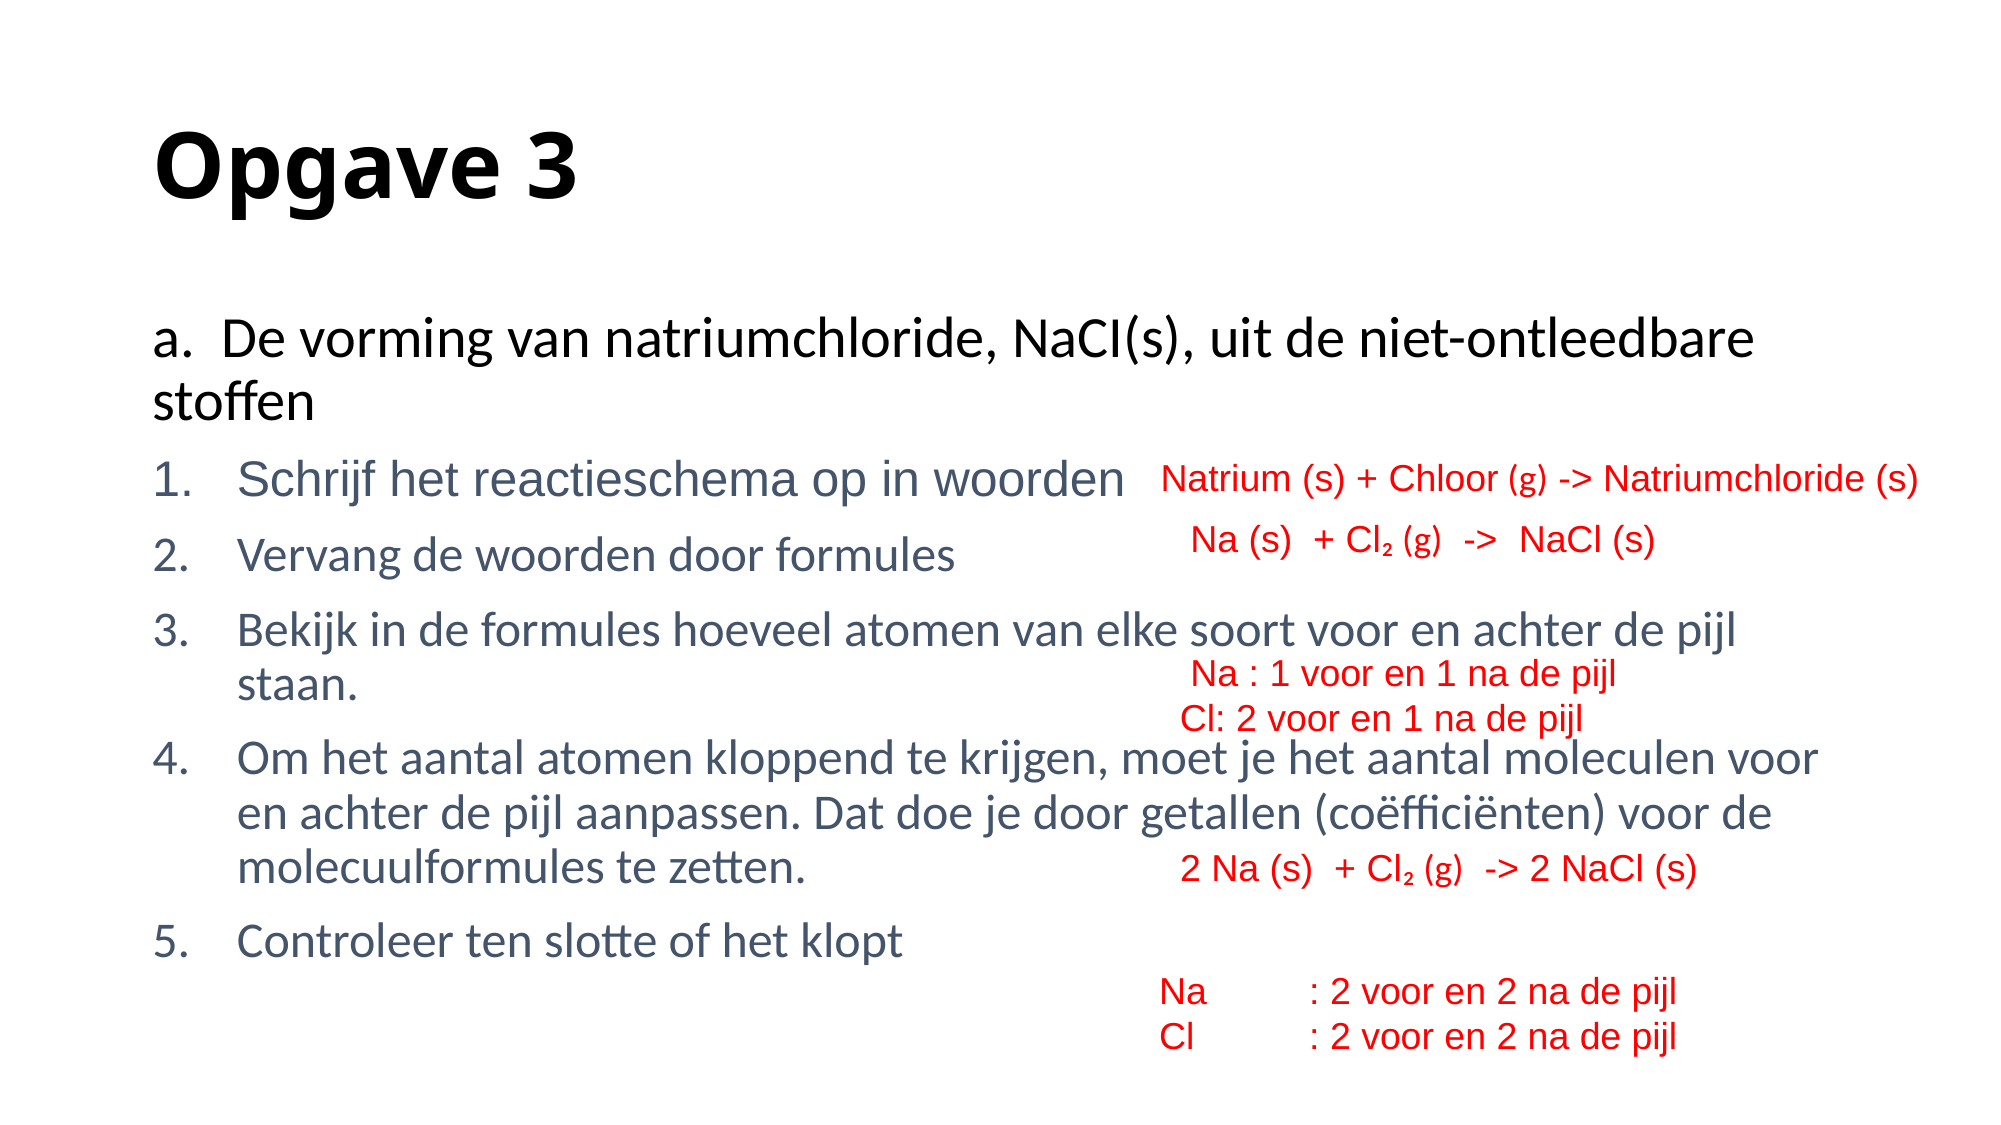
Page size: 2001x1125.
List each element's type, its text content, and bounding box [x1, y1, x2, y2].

text_box Natrium (s) + Chloor (g) -> Natriumchloride (s) [1145, 446, 1935, 507]
text_box Na : 2 voor en 2 na de pijl Cl : 2 voor en 2 na de pijl [1144, 959, 1693, 1065]
text_box Na : 1 voor en 1 na de pijl Cl: 2 voor en 1 na de pijl [1165, 641, 1632, 747]
list a. De vorming van natriumchloride, NaCI(s), uit de niet-ontleedbare stoffen Schrijf het reactieschema op in woorden Vervang de woorden door formules Bekijk in de formules hoeveel atomen van elke soort voor en achter de pijl staan. Om het aantal atomen kloppend te krijgen, moet je het aantal moleculen voor en achter de pijl aanpassen. Dat doe je door getallen (coëfficiënten) voor de molecuulformules te zetten. Controleer ten slotte of het klopt [137, 299, 1863, 1014]
text_box Na (s) + Cl₂ (g) -> NaCl (s) [1165, 507, 1672, 568]
text_box 2 Na (s) + Cl₂ (g) -> 2 NaCl (s) [1165, 836, 1714, 897]
title Opgave 3 [137, 59, 1863, 278]
